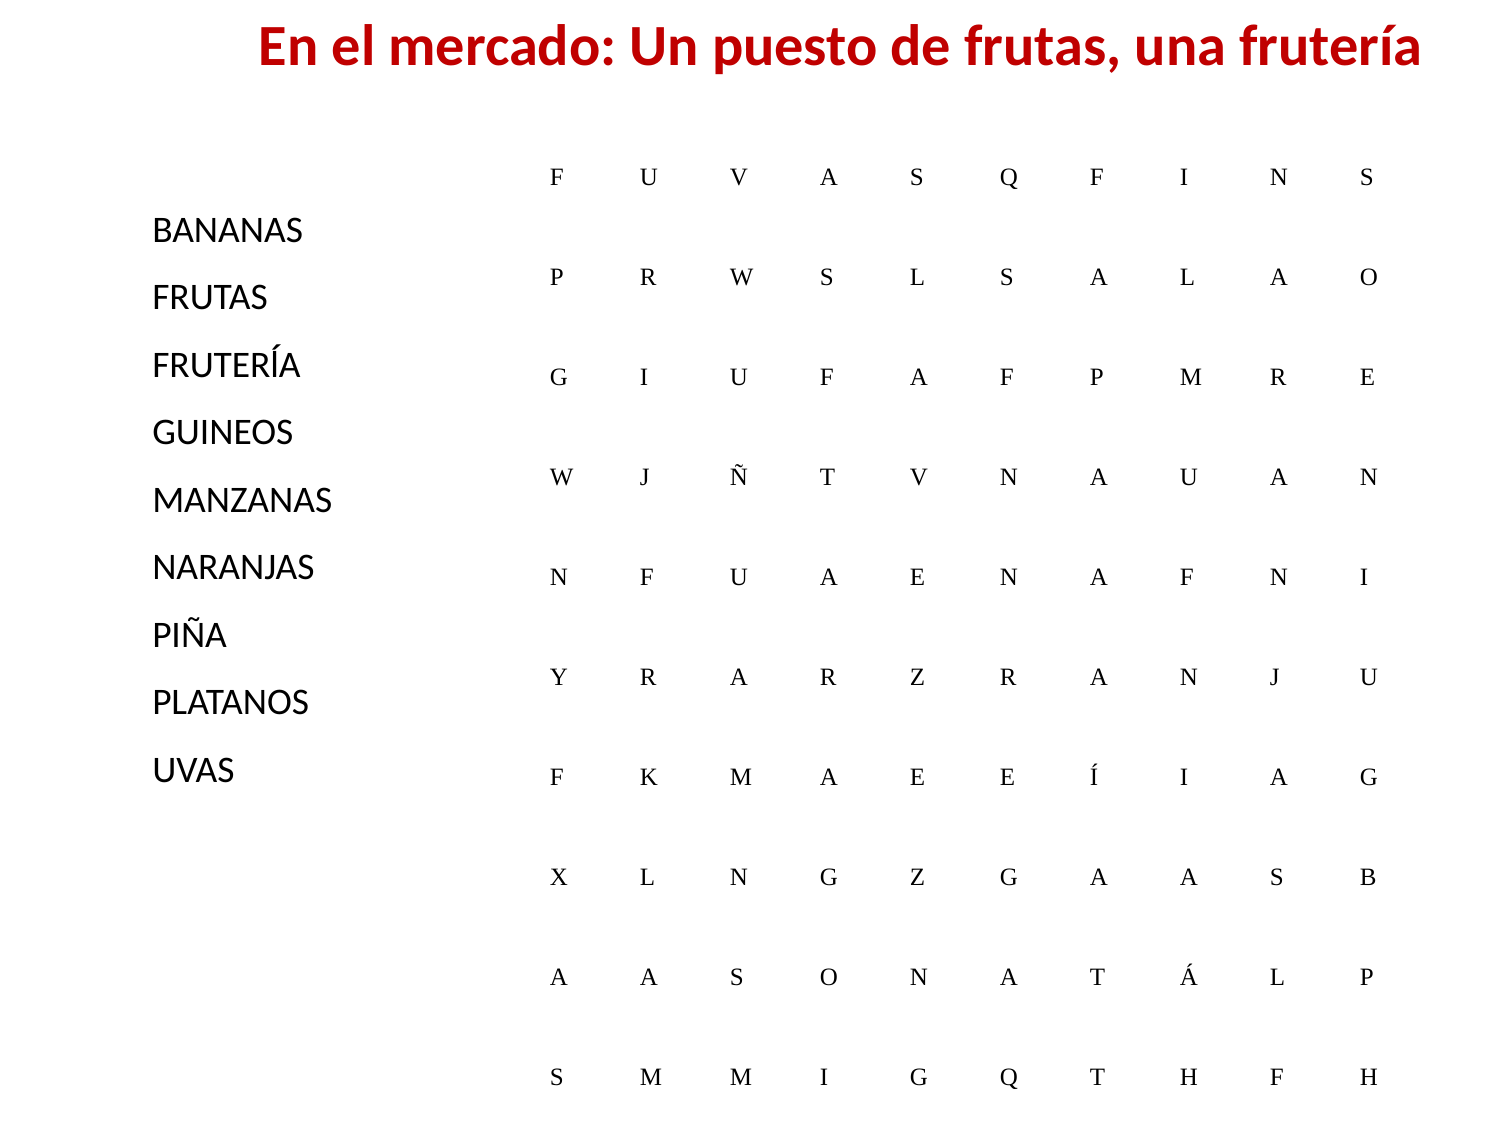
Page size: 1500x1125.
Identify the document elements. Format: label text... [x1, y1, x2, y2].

table_cell Z [910, 625, 1000, 725]
table_cell A [1000, 925, 1090, 1025]
table_cell N [1180, 625, 1270, 725]
table_cell T [1090, 1025, 1180, 1125]
table_header F [1090, 125, 1180, 225]
table_cell J [1270, 625, 1360, 725]
table_cell F [820, 325, 910, 425]
table_cell E [1360, 325, 1450, 425]
table_cell F [640, 525, 730, 625]
table_cell F [1270, 1025, 1360, 1125]
table_header S [1360, 125, 1450, 225]
table_cell S [730, 925, 820, 1025]
table_cell T [820, 425, 910, 525]
table_cell V [910, 425, 1000, 525]
table_cell A [1090, 625, 1180, 725]
table_cell G [910, 1025, 1000, 1125]
table_cell U [1180, 425, 1270, 525]
table_cell A [1090, 425, 1180, 525]
table_cell G [1000, 825, 1090, 925]
table_cell R [1270, 325, 1360, 425]
table_cell A [1090, 525, 1180, 625]
table_cell Á [1180, 925, 1270, 1025]
table_cell S [550, 1025, 640, 1125]
table_header V [730, 125, 820, 225]
table_cell N [1000, 525, 1090, 625]
table_cell U [1360, 625, 1450, 725]
table_cell N [1000, 425, 1090, 525]
table_cell S [1000, 225, 1090, 325]
table_cell A [1090, 825, 1180, 925]
table_cell U [730, 325, 820, 425]
table_cell A [640, 925, 730, 1025]
table_cell E [910, 725, 1000, 825]
table_header S [910, 125, 1000, 225]
table_header I [1180, 125, 1270, 225]
table_cell A [910, 325, 1000, 425]
table_cell I [1180, 725, 1270, 825]
table_cell R [820, 625, 910, 725]
table_cell Q [1000, 1025, 1090, 1125]
table_cell I [820, 1025, 910, 1125]
table_cell Y [550, 625, 640, 725]
table_cell A [1270, 425, 1360, 525]
table_cell U [730, 525, 820, 625]
table_cell M [730, 725, 820, 825]
table_cell A [1180, 825, 1270, 925]
table_cell M [730, 1025, 820, 1125]
table_cell N [910, 925, 1000, 1025]
table_cell A [820, 725, 910, 825]
table_cell N [550, 525, 640, 625]
table_cell A [550, 925, 640, 1025]
table_cell A [1090, 225, 1180, 325]
table_cell R [1000, 625, 1090, 725]
table_cell L [1180, 225, 1270, 325]
table_cell G [820, 825, 910, 925]
text_box En el mercado: Un puesto de frutas, una frutería [181, 0, 1500, 225]
text_box BANANAS FRUTAS FRUTERĺA GUINEOS MANZANAS NARANJAS PIÑA PLATANOS UVAS [137, 174, 413, 933]
table_cell H [1360, 1025, 1450, 1125]
table_cell N [1360, 425, 1450, 525]
table_cell O [820, 925, 910, 1025]
table_cell M [1180, 325, 1270, 425]
table_header A [820, 125, 910, 225]
table_cell L [1270, 925, 1360, 1025]
table_cell E [910, 525, 1000, 625]
table_header Q [1000, 125, 1090, 225]
table_cell A [730, 625, 820, 725]
table_cell E [1000, 725, 1090, 825]
table_cell I [640, 325, 730, 425]
table_header F [550, 125, 640, 225]
table_cell Z [910, 825, 1000, 925]
table_cell F [550, 725, 640, 825]
table_header N [1270, 125, 1360, 225]
table_cell S [1270, 825, 1360, 925]
table_cell P [550, 225, 640, 325]
table_cell G [1360, 725, 1450, 825]
table_cell N [1270, 525, 1360, 625]
table_cell N [730, 825, 820, 925]
table_cell I [1360, 525, 1450, 625]
table_cell W [730, 225, 820, 325]
table_cell A [1270, 725, 1360, 825]
table_cell Ñ [730, 425, 820, 525]
table_cell K [640, 725, 730, 825]
table_cell A [820, 525, 910, 625]
table_cell X [550, 825, 640, 925]
table_cell H [1180, 1025, 1270, 1125]
table_cell S [820, 225, 910, 325]
table_cell R [640, 625, 730, 725]
table_cell P [1360, 925, 1450, 1025]
table_cell R [640, 225, 730, 325]
table_cell B [1360, 825, 1450, 925]
table_cell M [640, 1025, 730, 1125]
table_cell Í [1090, 725, 1180, 825]
table_cell G [550, 325, 640, 425]
table_cell F [1000, 325, 1090, 425]
table_cell W [550, 425, 640, 525]
table_cell L [910, 225, 1000, 325]
table_cell A [1270, 225, 1360, 325]
table_cell P [1090, 325, 1180, 425]
table_cell F [1180, 525, 1270, 625]
table_cell L [640, 825, 730, 925]
table_header U [640, 125, 730, 225]
table_cell J [640, 425, 730, 525]
table_cell T [1090, 925, 1180, 1025]
table_cell O [1360, 225, 1450, 325]
